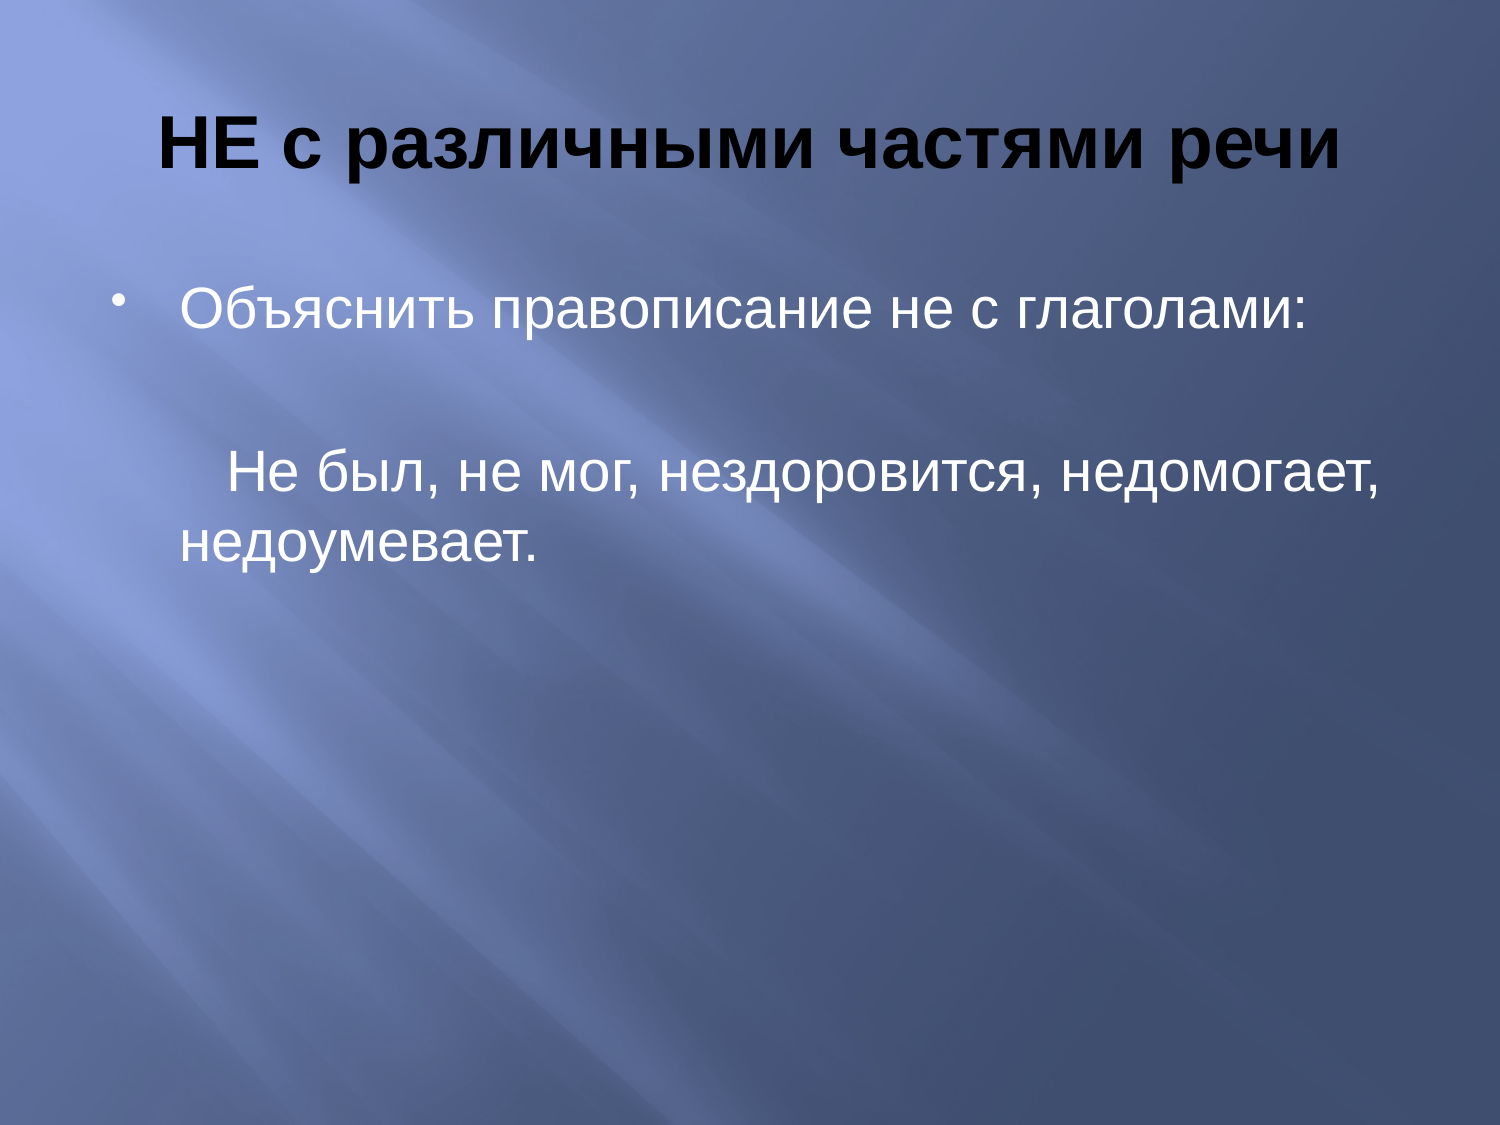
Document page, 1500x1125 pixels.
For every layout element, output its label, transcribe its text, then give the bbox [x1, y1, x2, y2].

list Объяснить правописание не с глаголами: Не был, не мог, нездоровится, недомогает, недоумевает. [75, 262, 1425, 1035]
title НЕ с различными частями речи [75, 45, 1425, 233]
